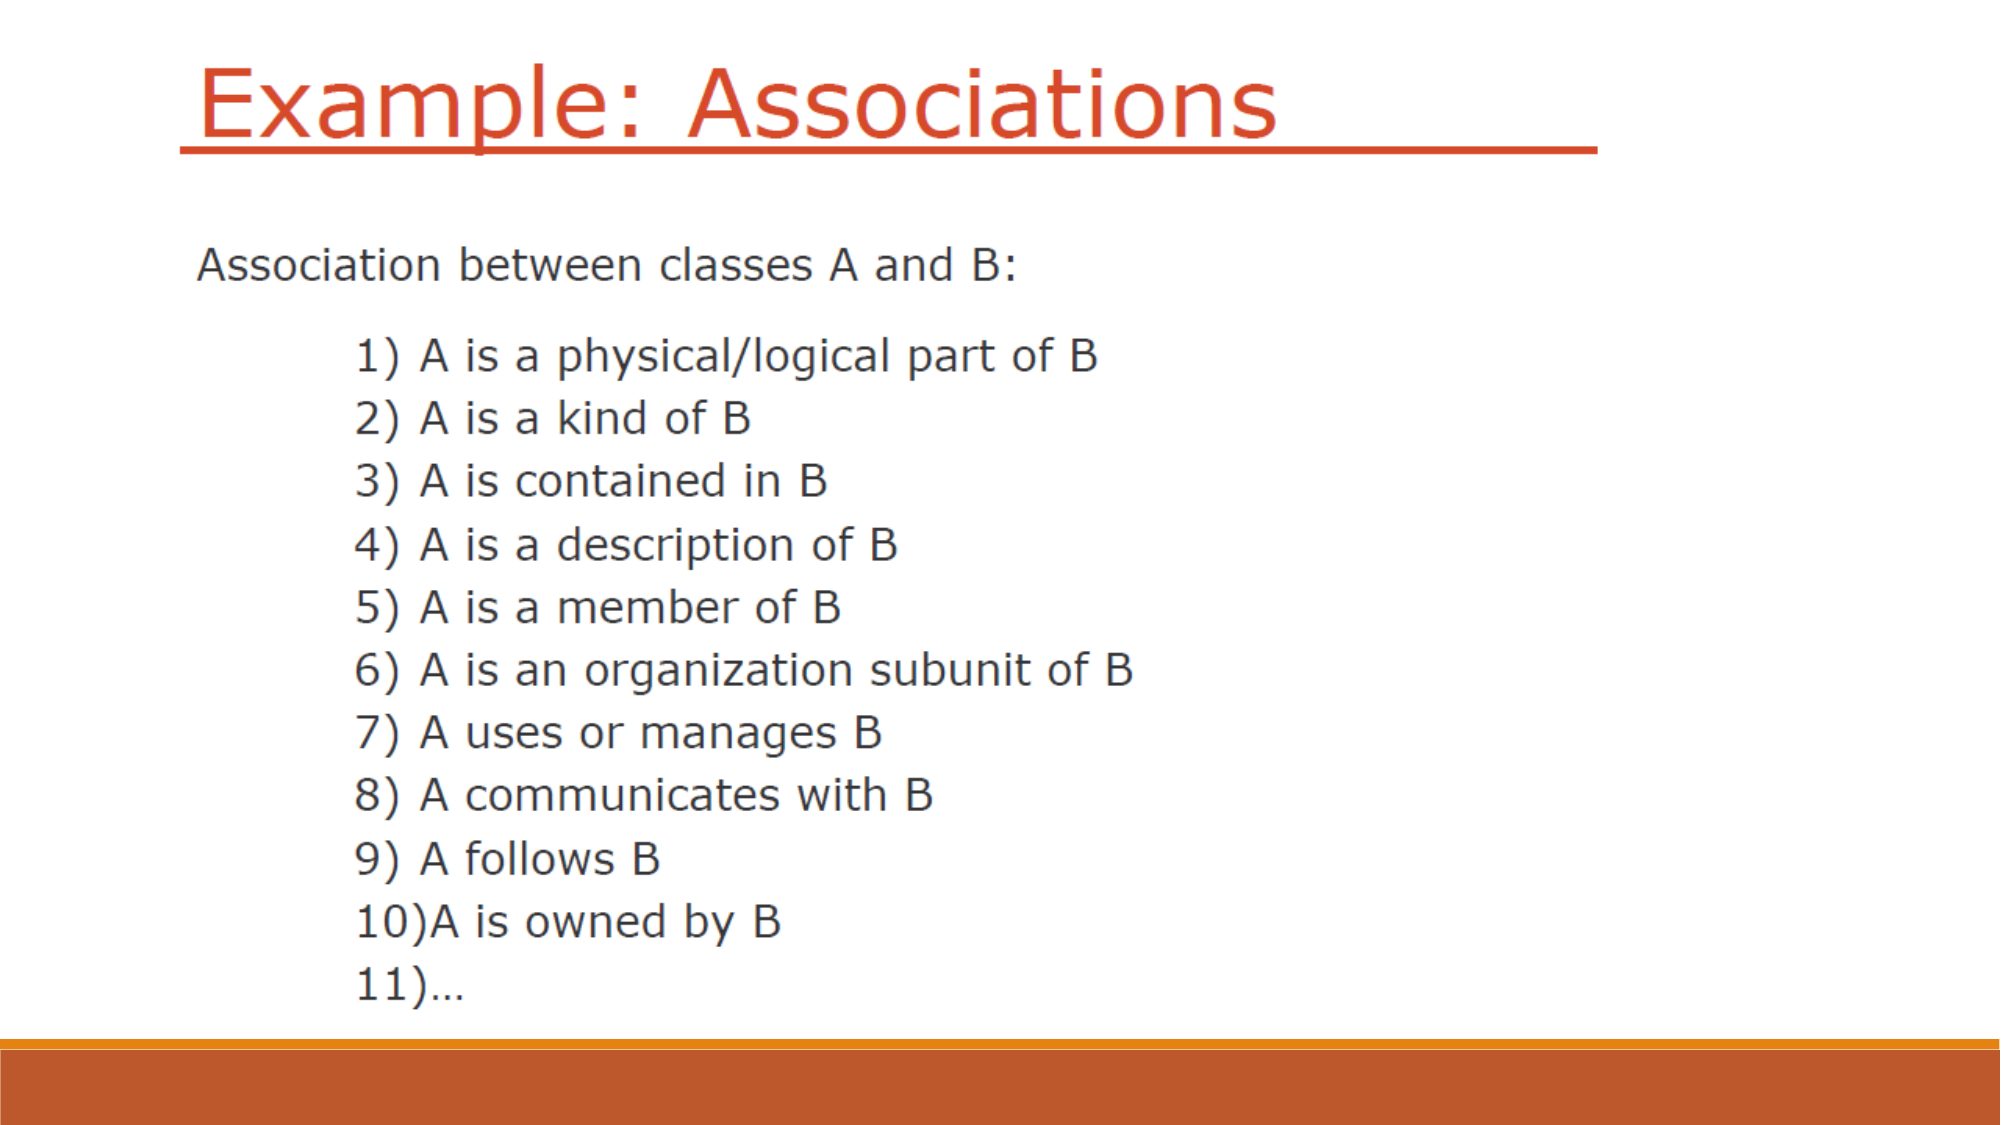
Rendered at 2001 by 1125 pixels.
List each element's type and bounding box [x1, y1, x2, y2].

picture [116, 28, 1611, 1020]
